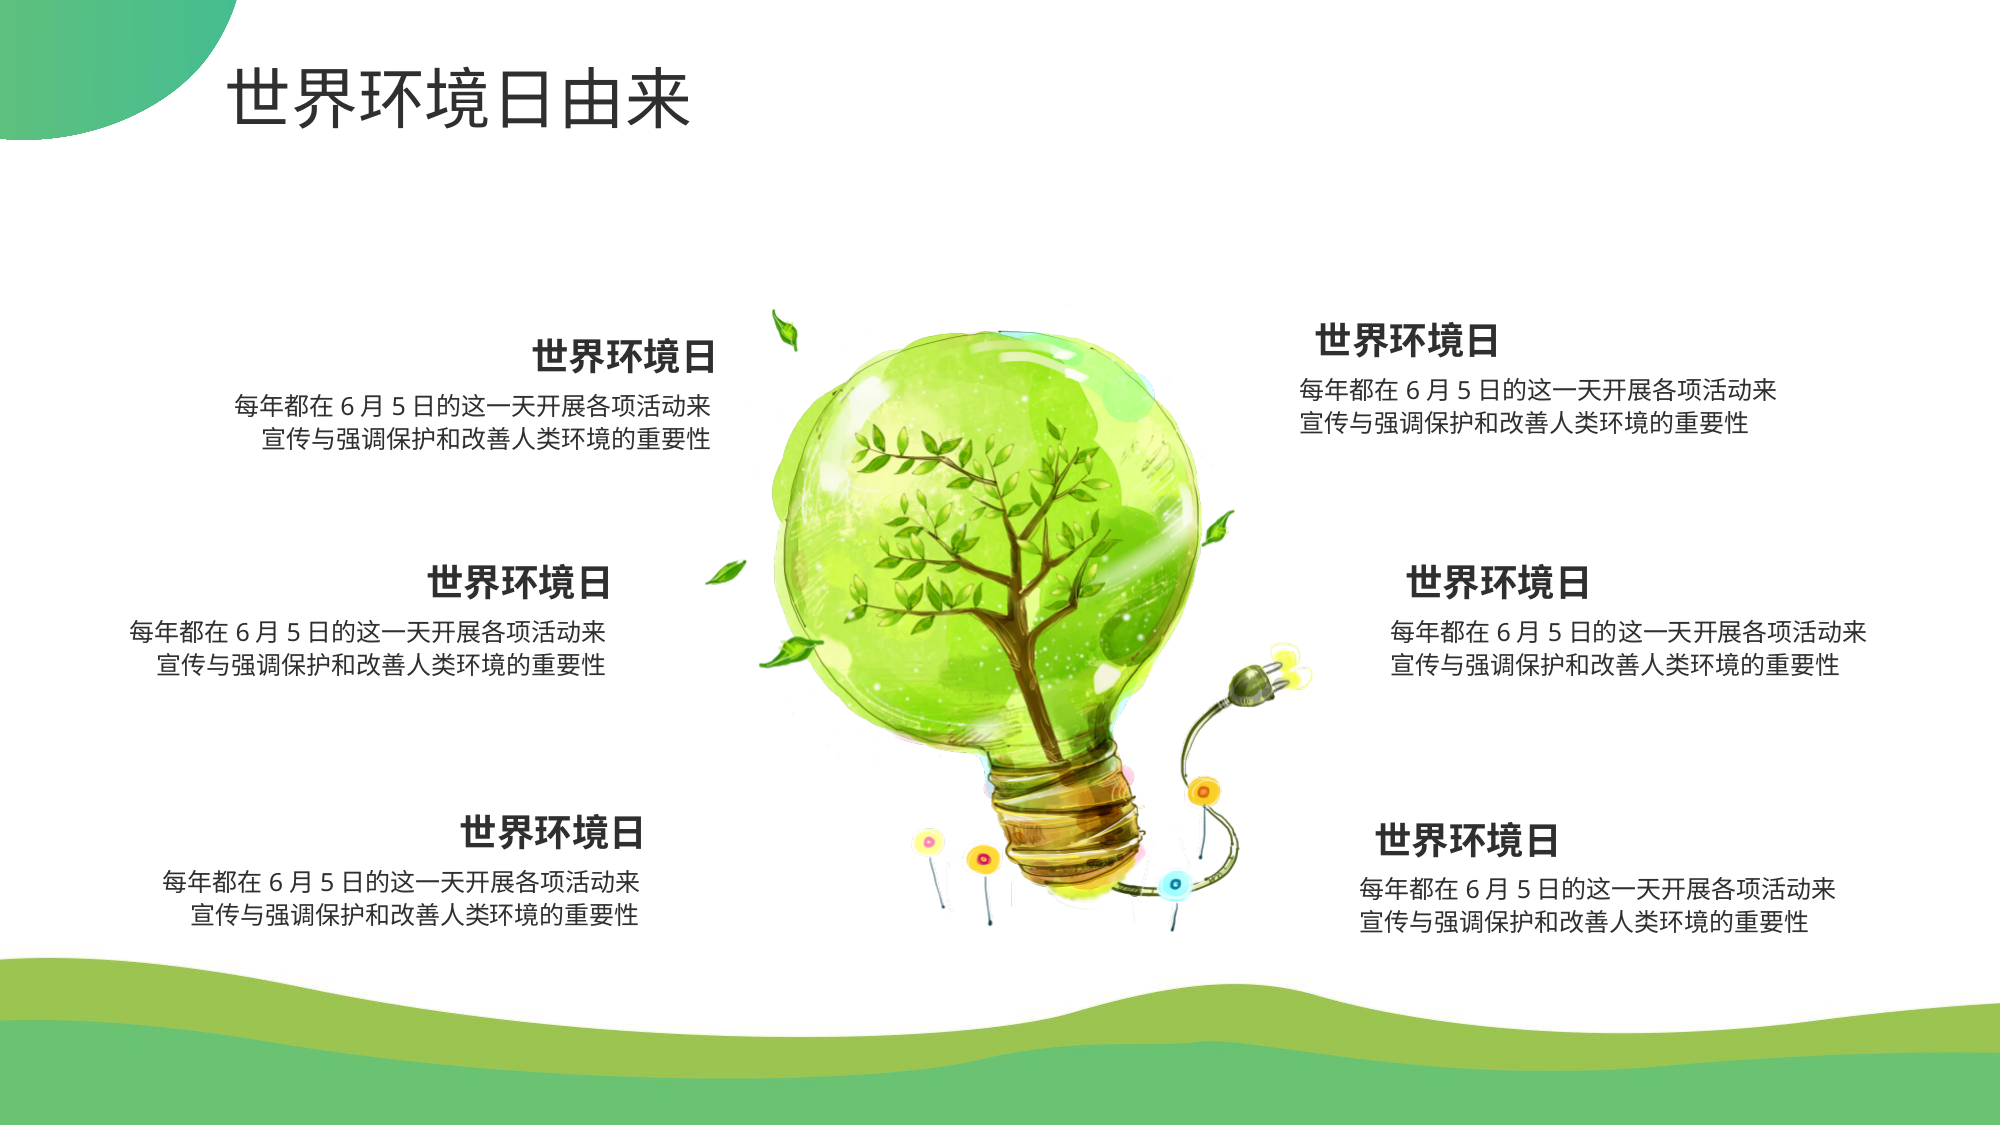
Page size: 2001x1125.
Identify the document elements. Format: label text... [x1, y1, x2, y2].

text_box [0, 0, 238, 141]
picture [0, 0, 2000, 1125]
text_box 世界环境日 [276, 330, 694, 386]
text_box 世界环境日 [1359, 814, 1817, 870]
text_box 每年都在6月5日的这一天开展各项活动来宣传与强调保护和改善人类环境的重要性 [228, 387, 694, 460]
text_box 世界环境日由来 [210, 49, 708, 145]
text_box 世界环境日 [204, 806, 662, 862]
text_box 世界环境日 [1390, 557, 1848, 613]
text_box 每年都在6月5日的这一天开展各项活动来宣传与强调保护和改善人类环境的重要性 [1327, 371, 1783, 444]
text_box 每年都在6月5日的这一天开展各项活动来宣传与强调保护和改善人类环境的重要性 [123, 613, 607, 686]
text_box 世界环境日 [1327, 315, 1757, 371]
text_box 每年都在6月5日的这一天开展各项活动来宣传与强调保护和改善人类环境的重要性 [157, 863, 641, 936]
text_box 世界环境日 [171, 557, 629, 613]
text_box 每年都在6月5日的这一天开展各项活动来宣传与强调保护和改善人类环境的重要性 [1359, 871, 1843, 943]
text_box 每年都在6月5日的这一天开展各项活动来宣传与强调保护和改善人类环境的重要性 [1390, 613, 1874, 686]
